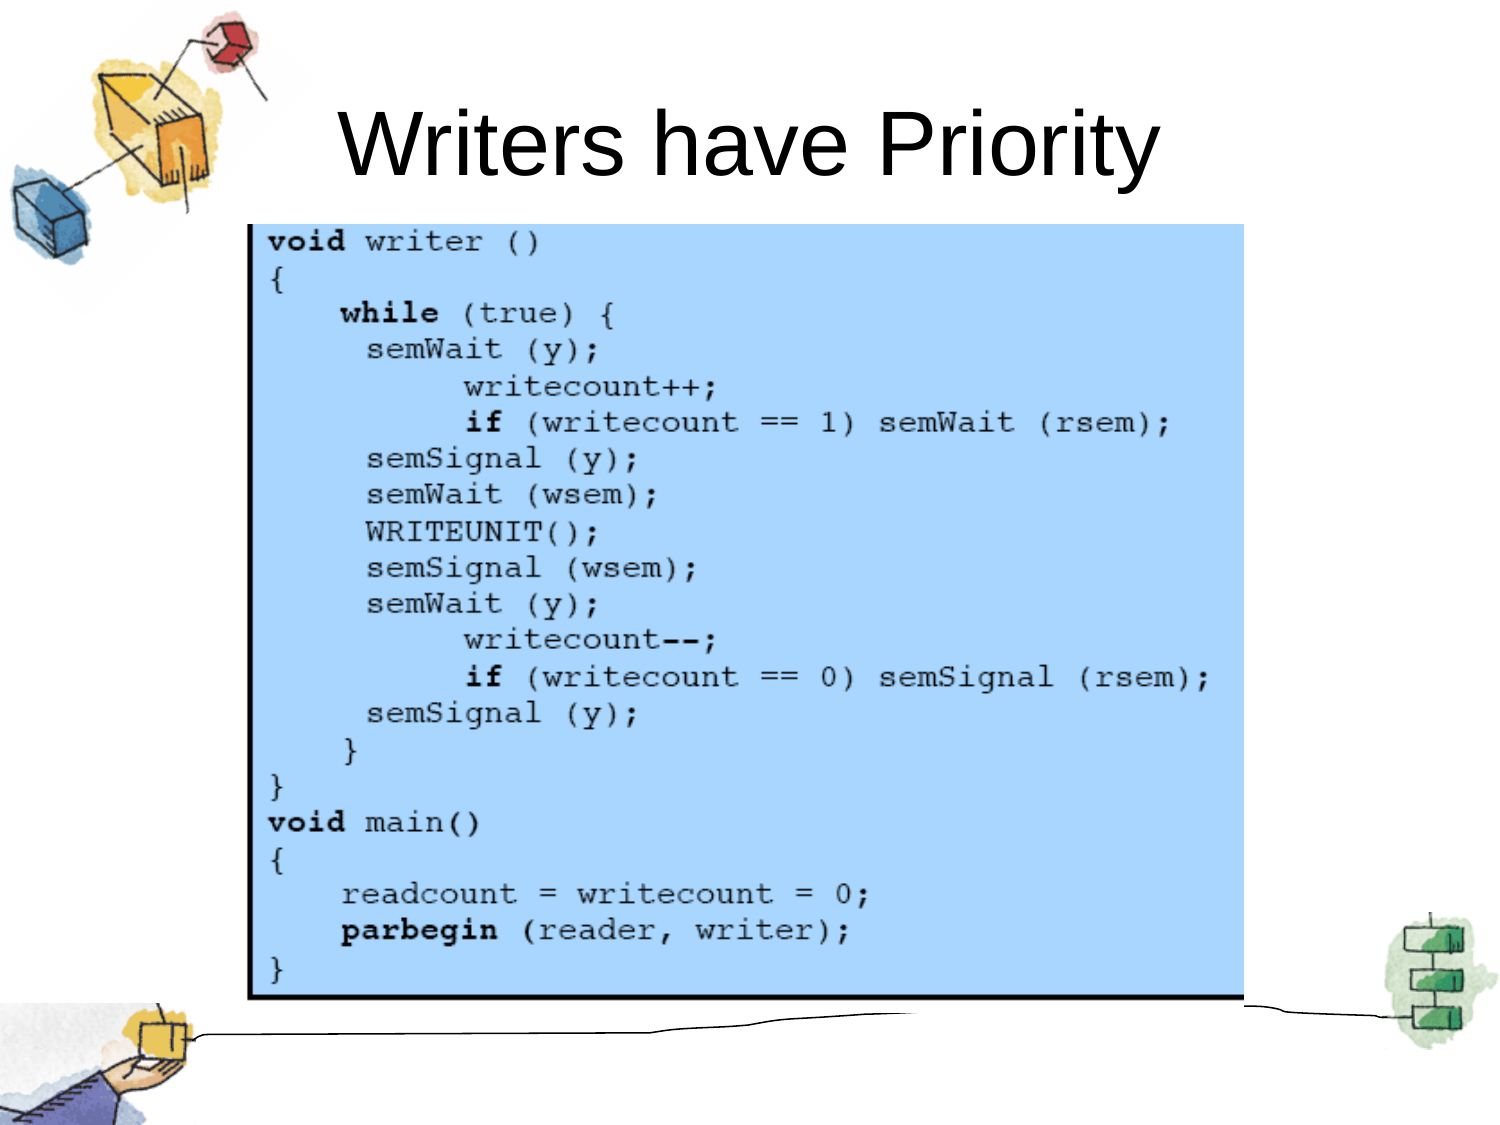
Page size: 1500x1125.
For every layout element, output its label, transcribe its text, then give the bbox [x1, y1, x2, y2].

picture [1382, 912, 1500, 1050]
picture [0, 1003, 196, 1125]
picture [0, 85, 167, 316]
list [237, 224, 1244, 1013]
title Writers have Priority [74, 44, 1426, 233]
picture [114, 0, 274, 44]
